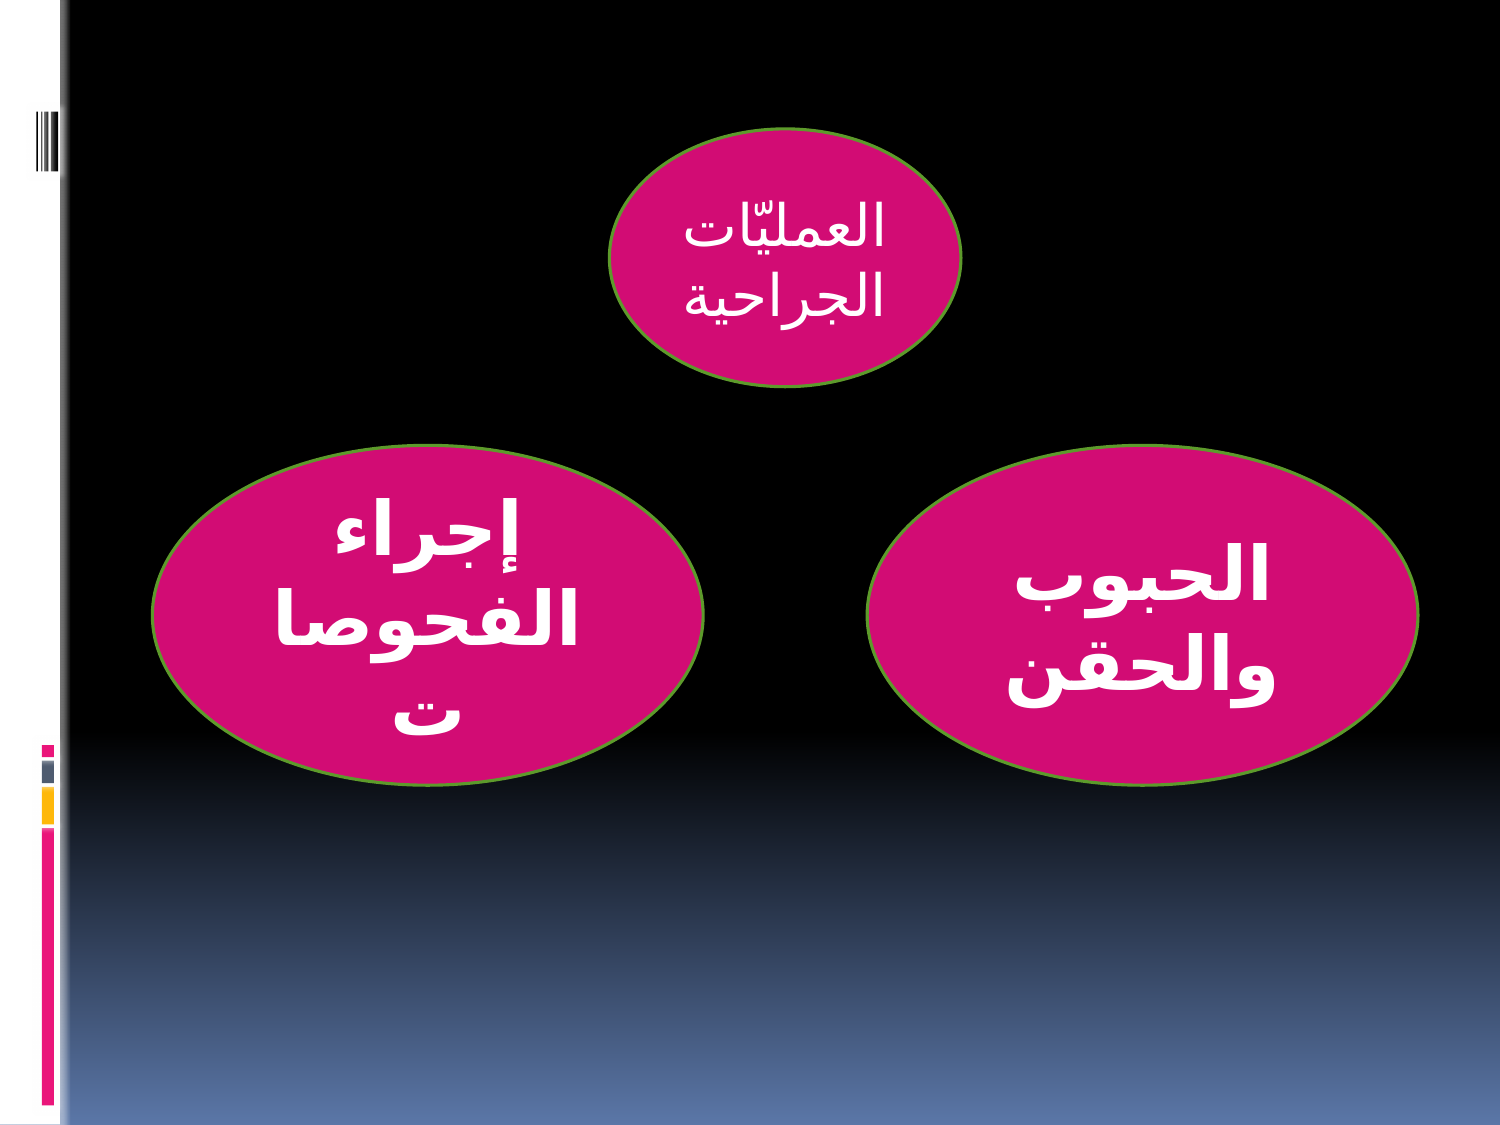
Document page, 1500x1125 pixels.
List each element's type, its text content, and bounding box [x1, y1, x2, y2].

text_box الحبوب والحقن [865, 443, 1420, 787]
text_box إجراء الفحوصات [150, 443, 705, 787]
text_box العمليّات الجراحية [607, 127, 963, 389]
